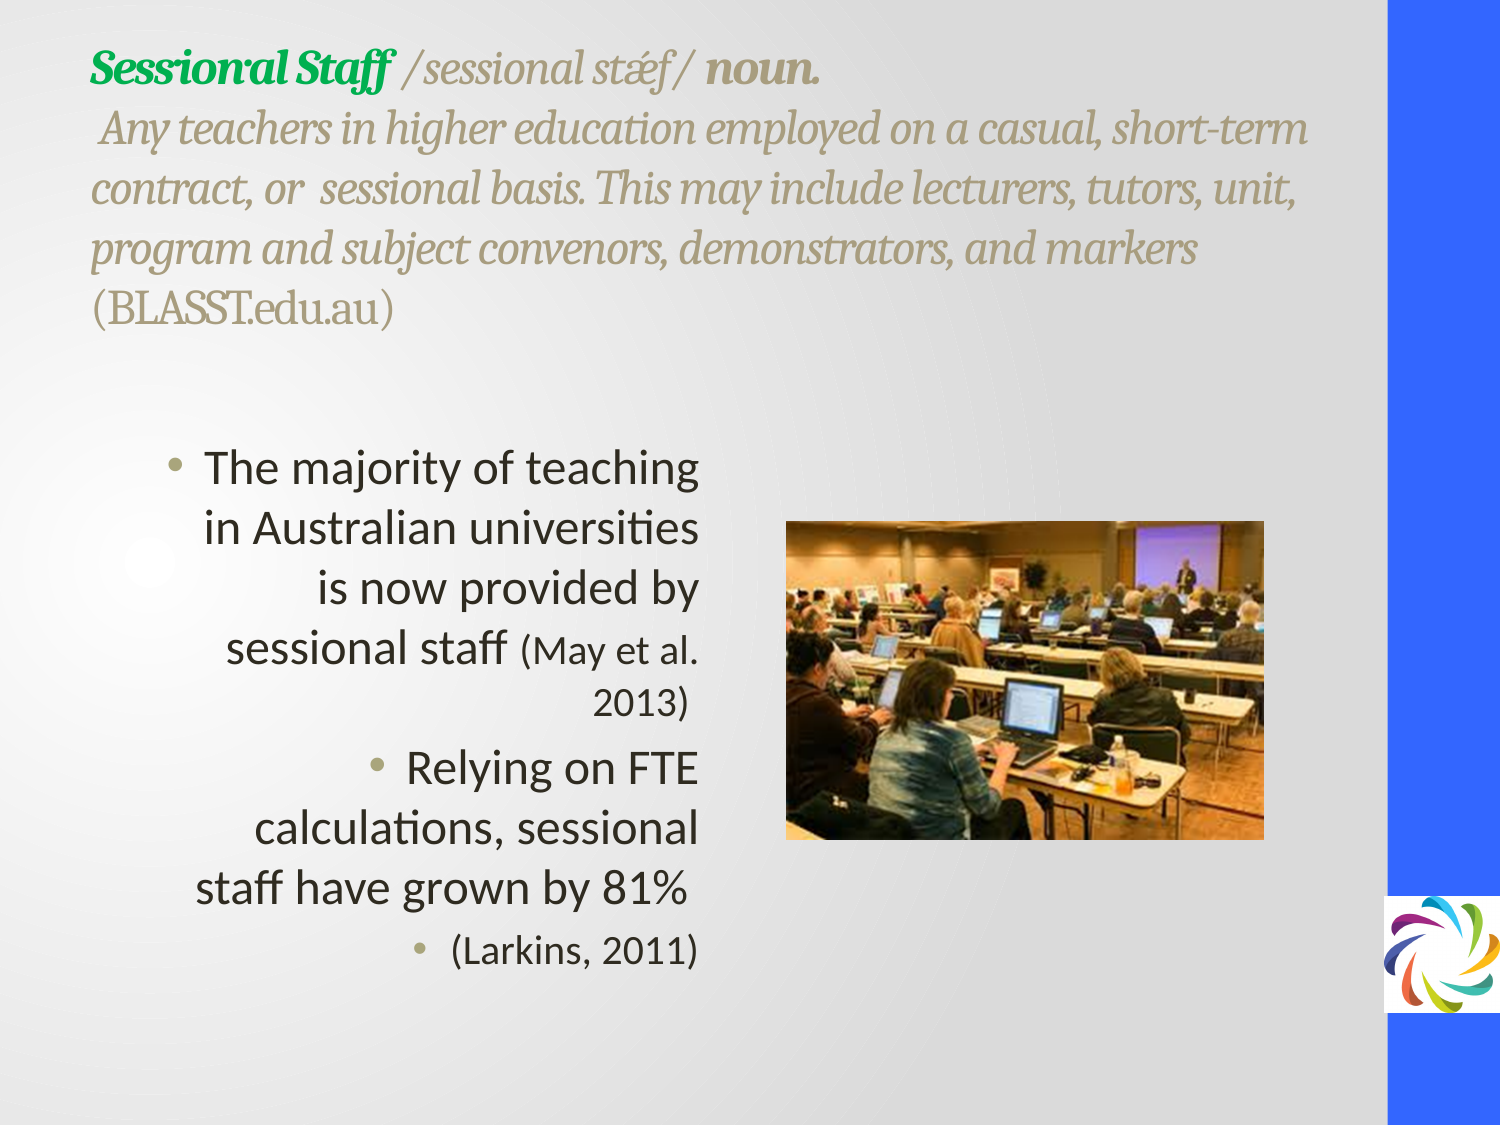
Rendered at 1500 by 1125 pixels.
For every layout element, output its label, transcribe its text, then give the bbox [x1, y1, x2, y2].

picture [1384, 896, 1500, 1013]
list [785, 521, 1264, 841]
list The majority of teaching in Australian universities is now provided by sessional staff (May et al. 2013) Relying on FTE calculations, sessional staff have grown by 81% (Larkins, 2011) [114, 427, 715, 1048]
title Sess·ion·al Staff /sessional stǽf/ noun. Any teachers in higher education employed on a casual, short-term contract, or sessional basis. This may include lecturers, tutors, unit, program and subject convenors, demonstrators, and markers (BLASST.edu.au) [75, 120, 1325, 309]
